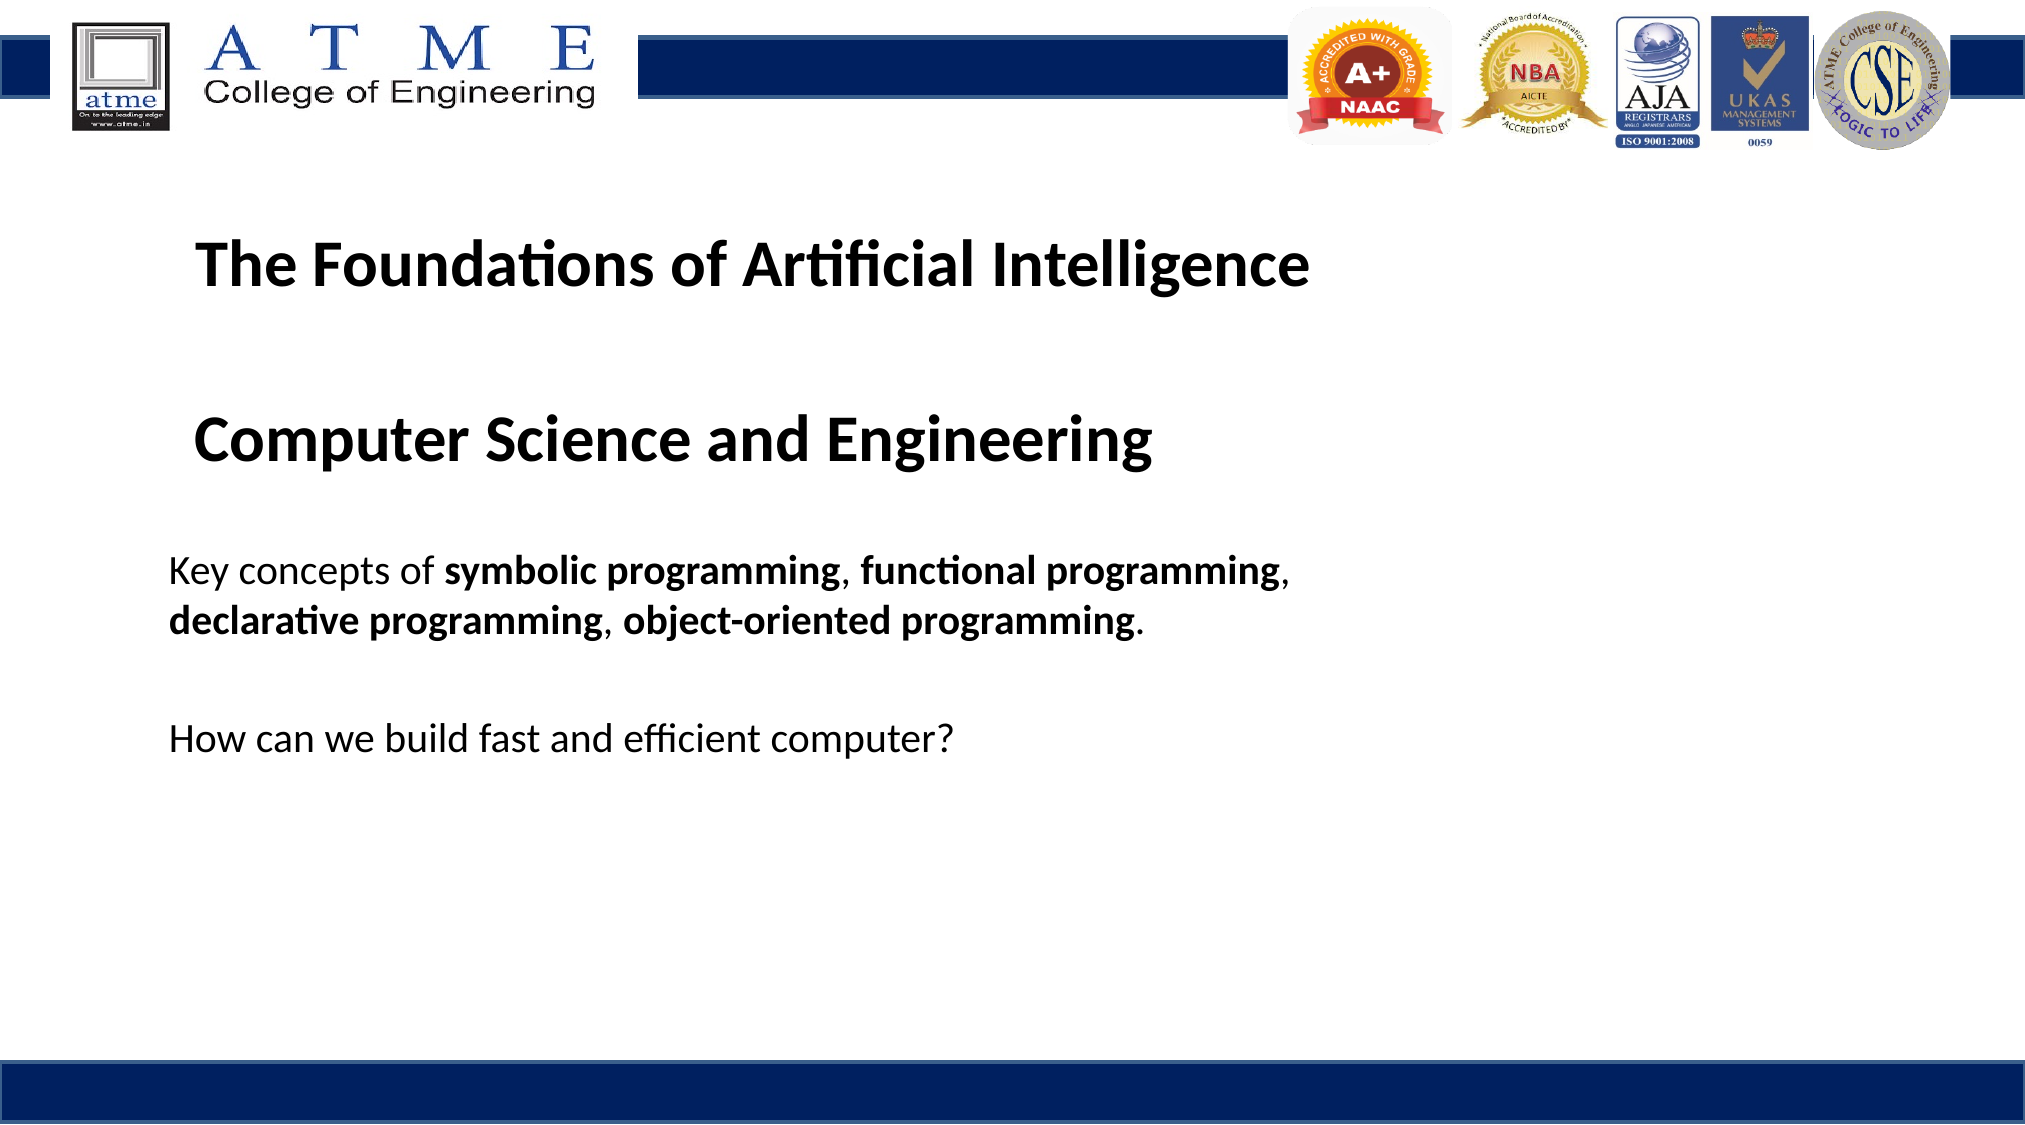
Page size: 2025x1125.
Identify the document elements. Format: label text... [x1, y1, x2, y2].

picture [50, 0, 638, 150]
picture [1287, 6, 1813, 150]
picture [1814, 9, 1951, 151]
text_box The Foundations of Artificial Intelligence [180, 212, 1327, 308]
text_box Key concepts of symbolic programming, functional programming, declarative programming, object-oriented programming. [154, 535, 1316, 651]
text_box Computer Science and Engineering [179, 387, 1169, 483]
text_box How can we build fast and efficient computer? [154, 703, 971, 769]
